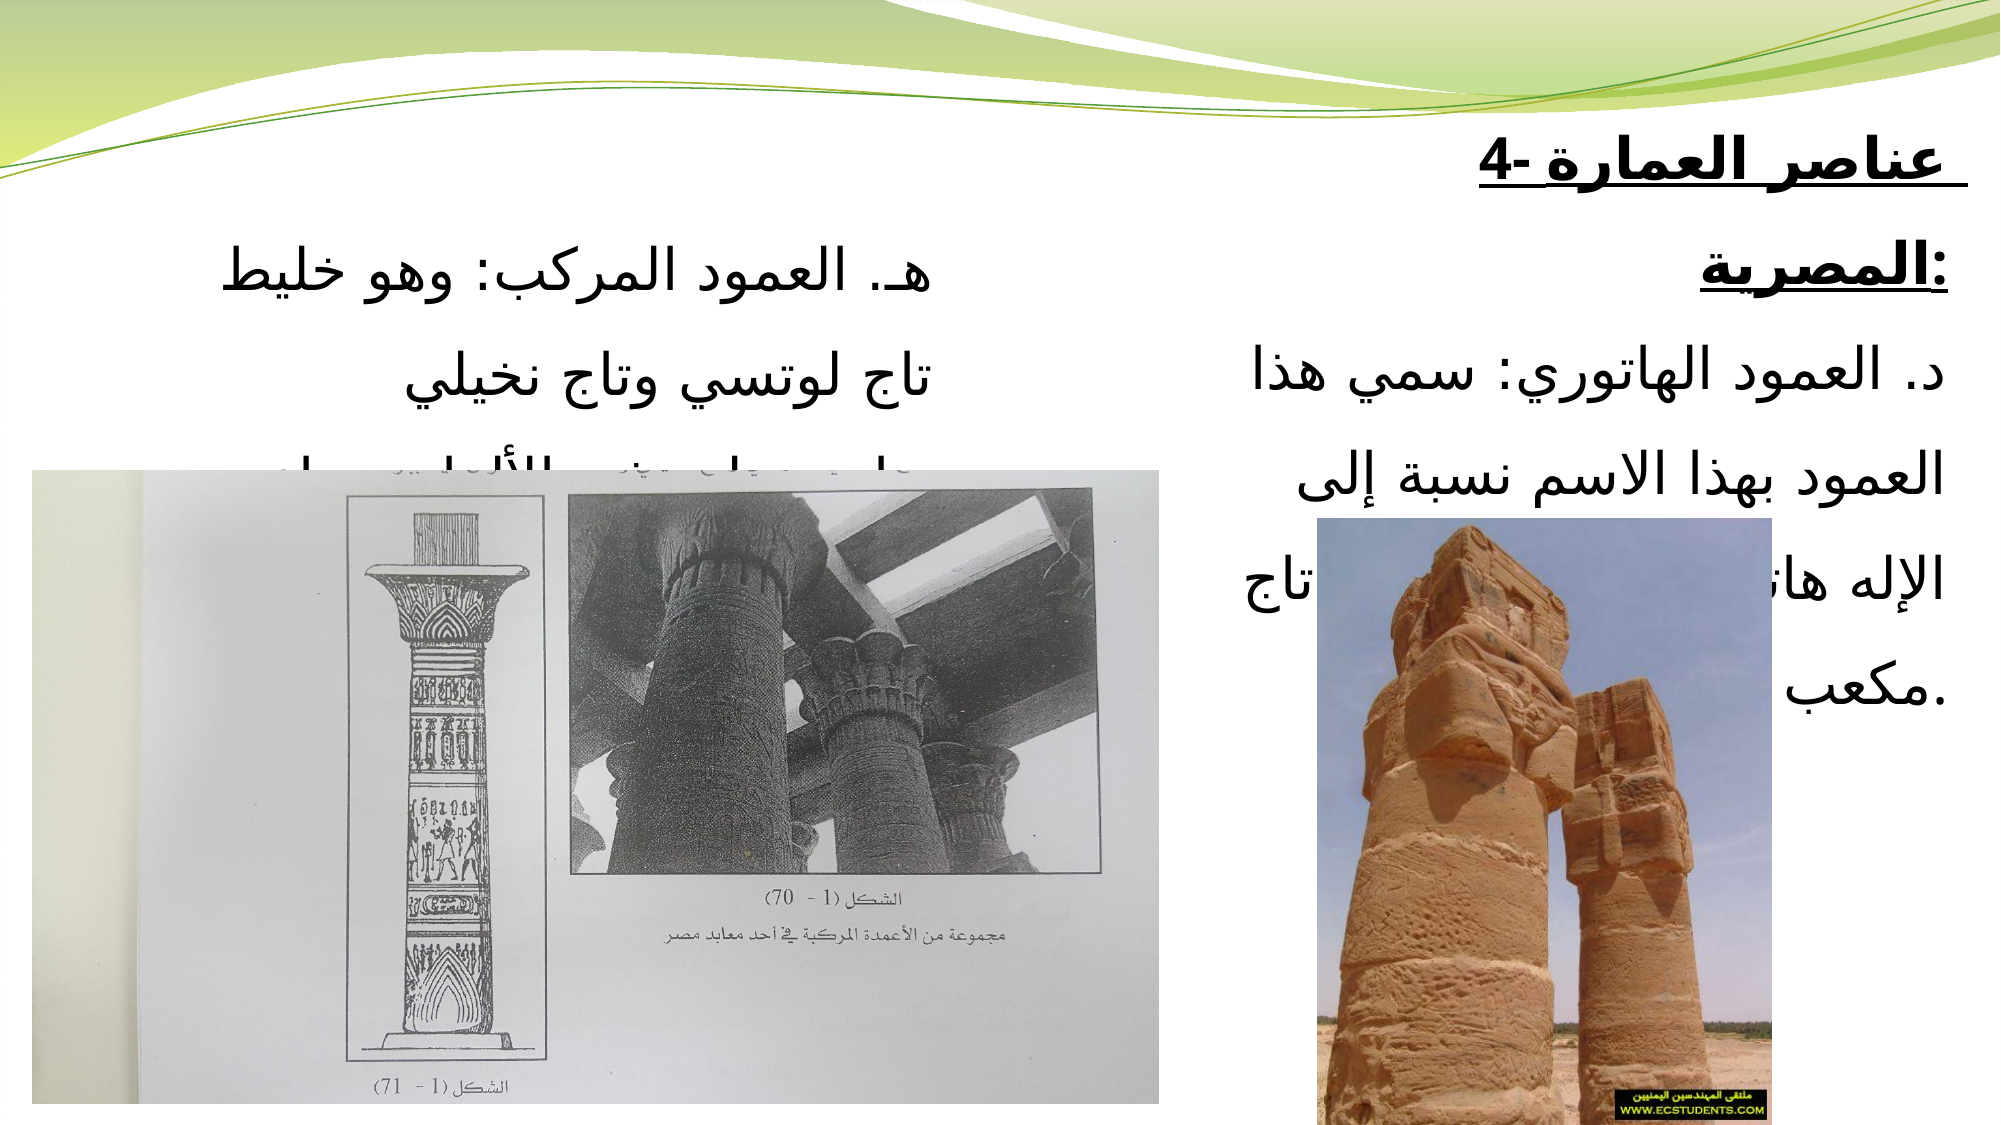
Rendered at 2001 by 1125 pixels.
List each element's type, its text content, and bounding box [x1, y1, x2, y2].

text_box 4- عناصر العمارة المصرية: د. العمود الهاتوري: سمي هذا العمود بهذا الاسم نسبة إلى الإله هاتور أو رمزه ويعلوه تاج مكعب يماثله في الحجم. [1211, 78, 1963, 724]
text_box هـ. العمود المركب: وهو خليط تاج لوتسي وتاج نخيلي واستعملت فيه الألوان ببراعة. [197, 189, 949, 470]
picture [32, 470, 1159, 1104]
picture [1317, 518, 1772, 1125]
